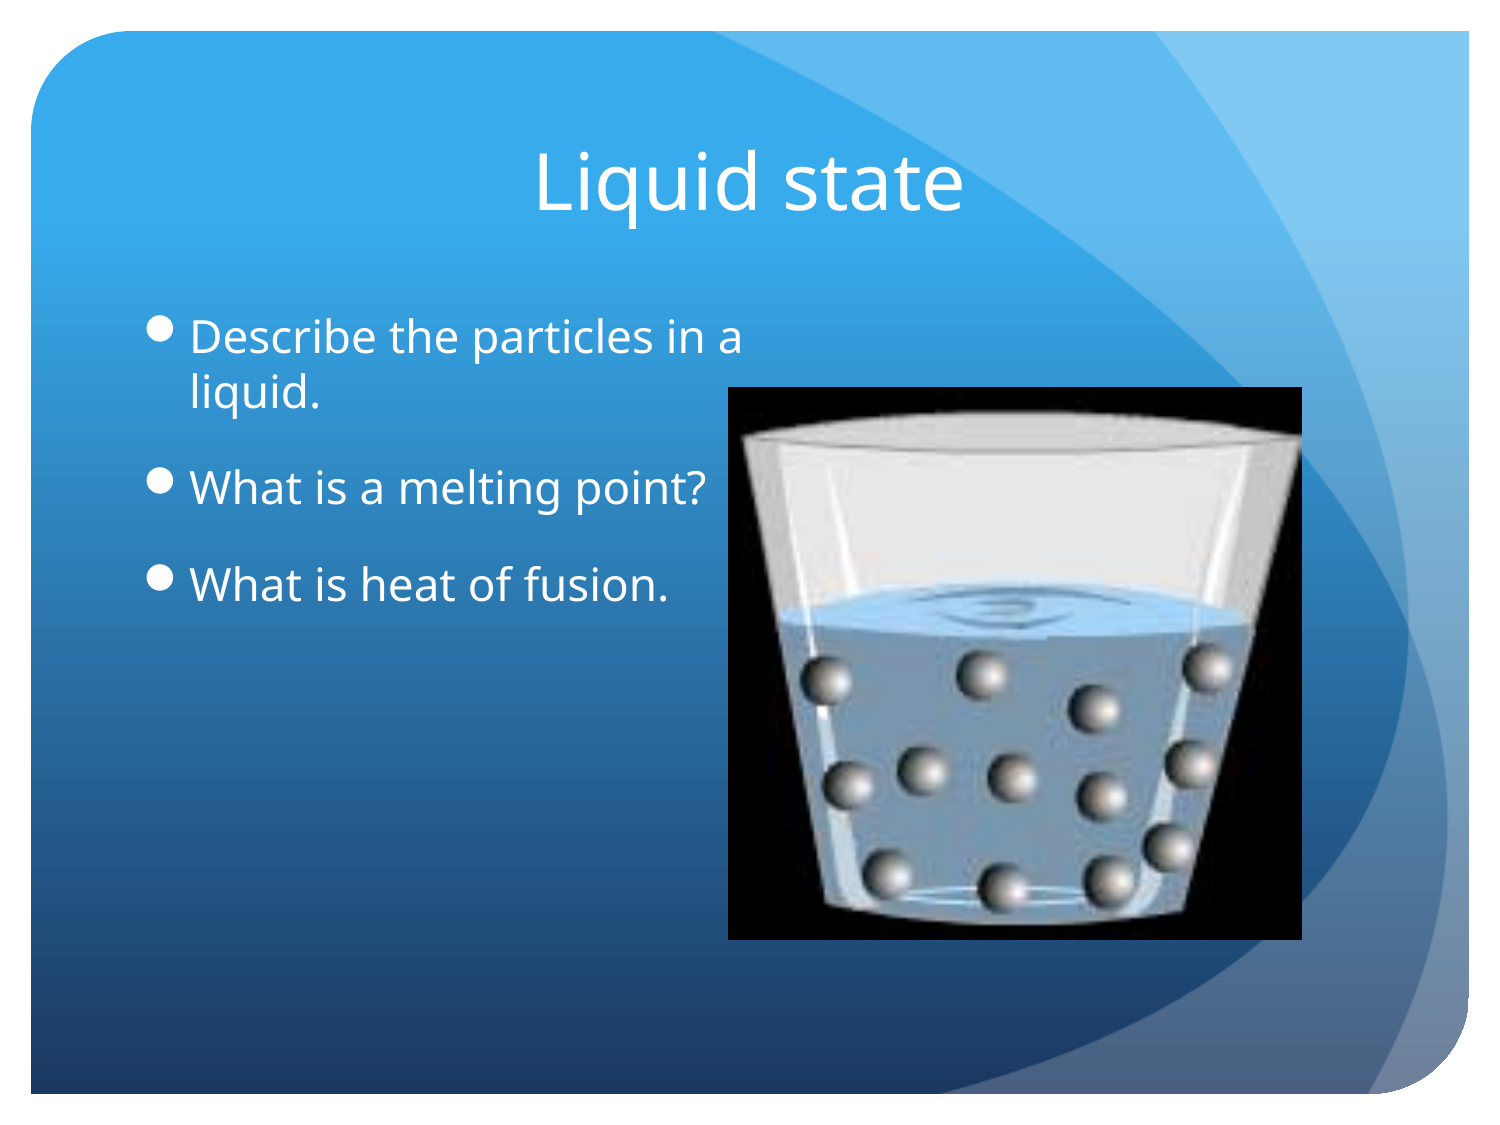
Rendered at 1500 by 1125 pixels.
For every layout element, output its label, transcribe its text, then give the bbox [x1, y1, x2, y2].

title Liquid state [127, 62, 1372, 234]
list Describe the particles in a liquid. What is a melting point? What is heat of fusion. [127, 299, 877, 745]
picture [24, 30, 1473, 1094]
